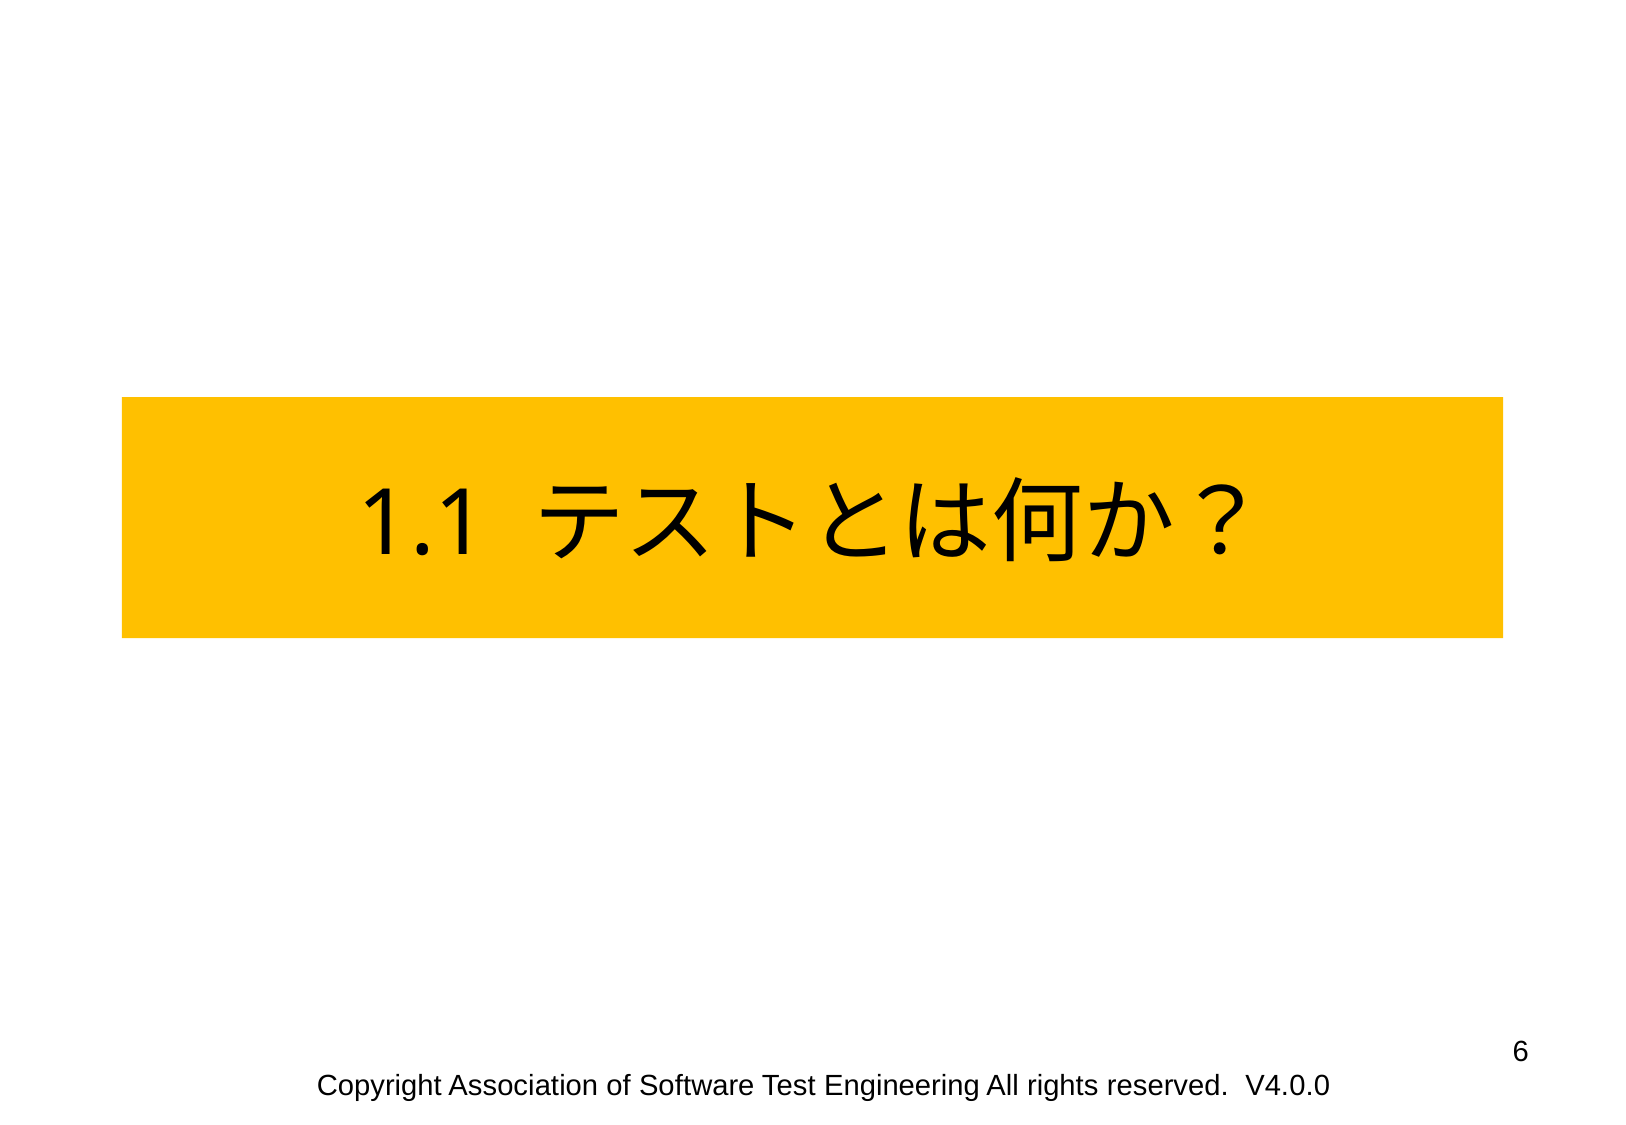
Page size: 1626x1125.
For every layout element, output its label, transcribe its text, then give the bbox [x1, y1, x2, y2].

footer Copyright Association of Software Test Engineering All rights reserved. V4.0.0 [233, 1058, 1164, 1103]
text_box 1.1 テストとは何か？ [121, 397, 1504, 639]
slide_number ‹#› [1164, 1024, 1544, 1103]
